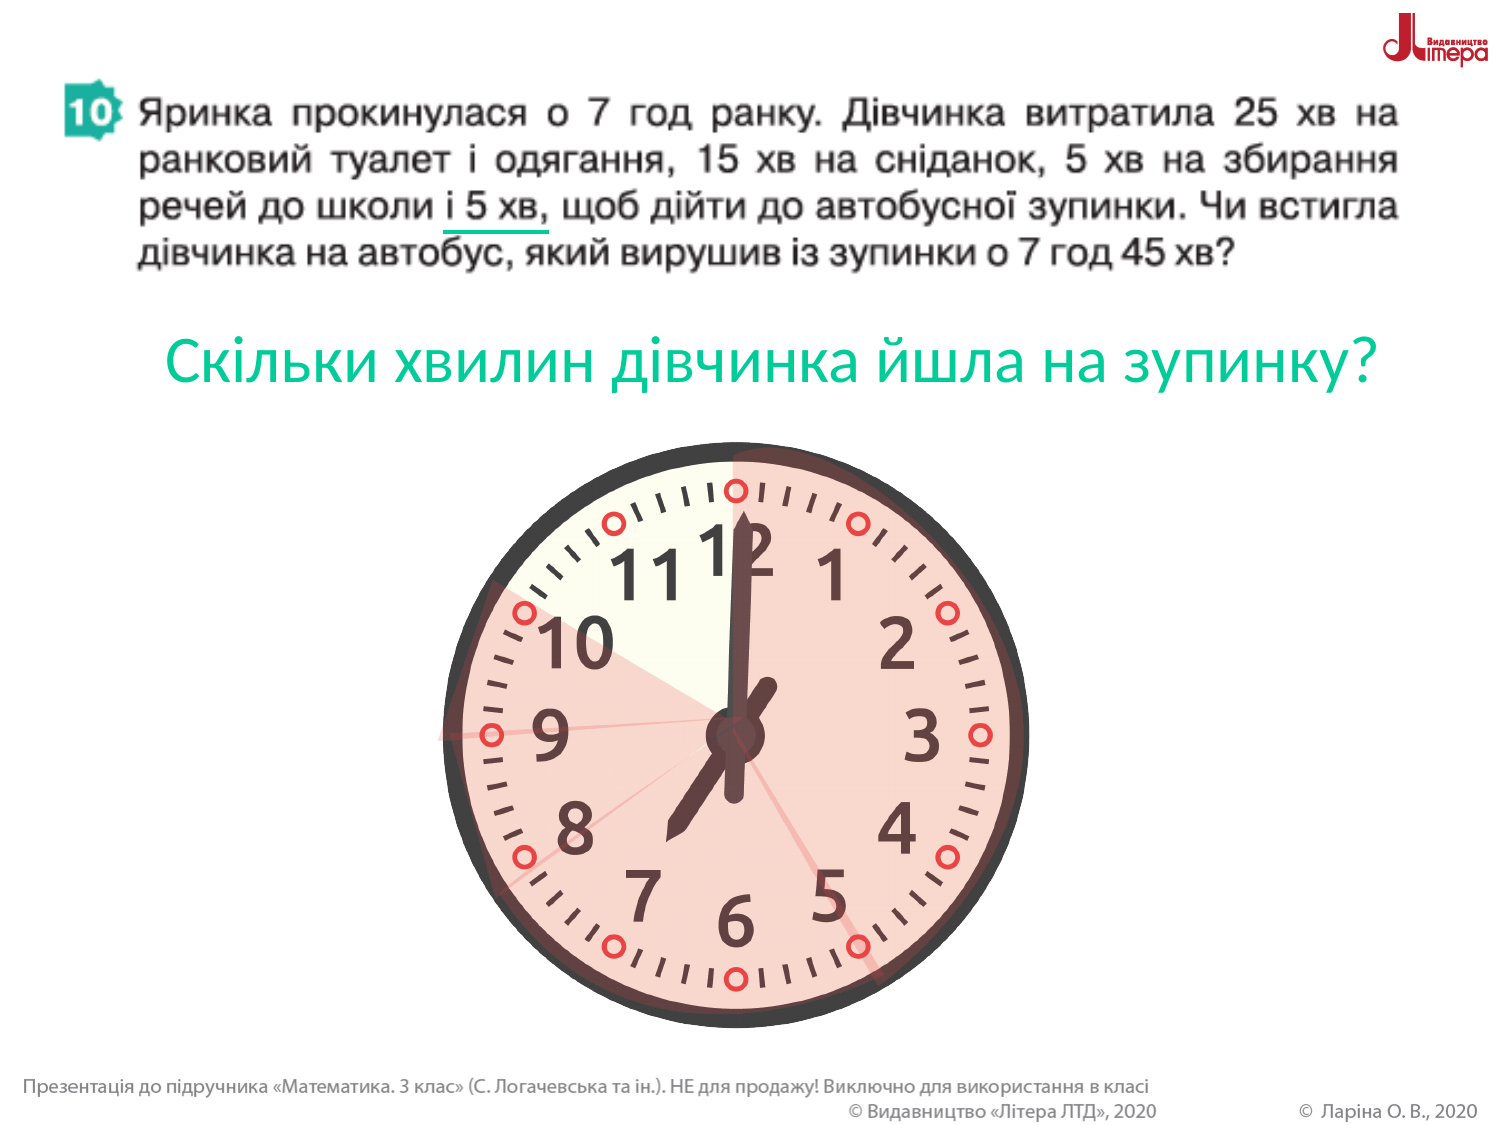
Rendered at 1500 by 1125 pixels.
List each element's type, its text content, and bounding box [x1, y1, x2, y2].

picture [0, 0, 1500, 1125]
text_box Скільки хвилин дівчинка йшла на зупинку? [76, 290, 1471, 421]
